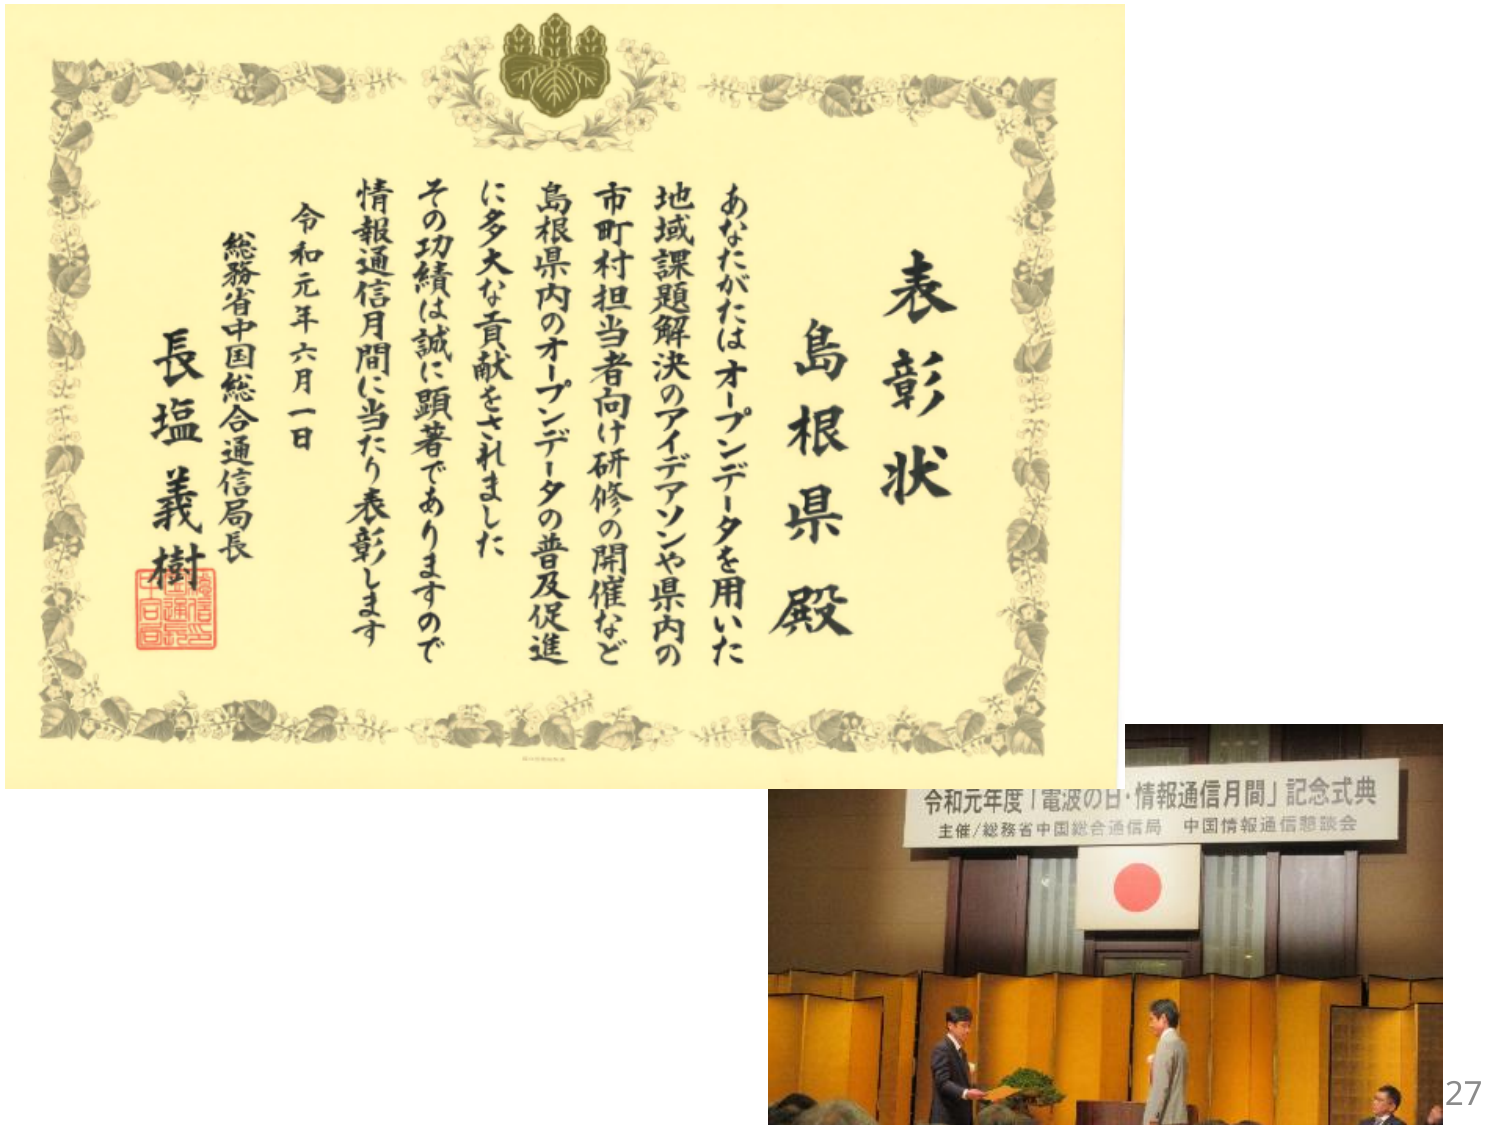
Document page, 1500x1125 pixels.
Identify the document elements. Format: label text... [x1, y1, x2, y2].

picture [5, 4, 1443, 1125]
slide_number 26 [1443, 1065, 1498, 1125]
